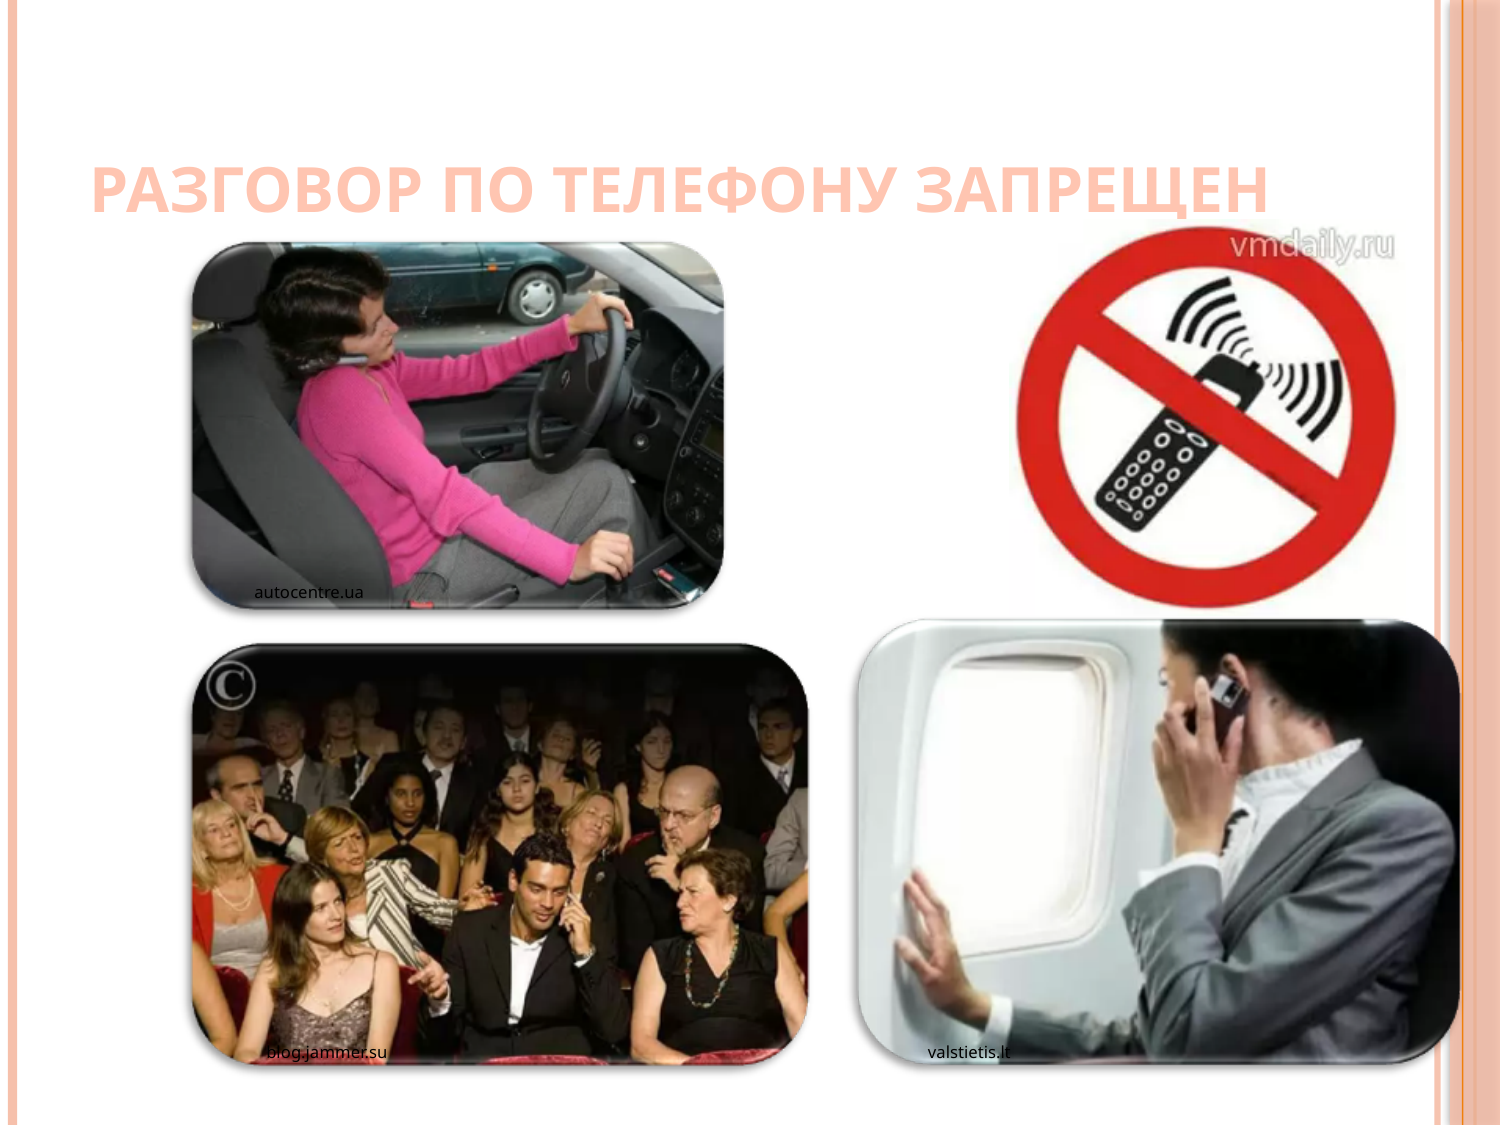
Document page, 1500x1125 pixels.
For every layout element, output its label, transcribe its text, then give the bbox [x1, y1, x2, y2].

picture [174, 232, 735, 630]
picture [839, 219, 1471, 1085]
title Разговор по телефону запрещен [75, 45, 1300, 233]
picture [174, 633, 820, 1085]
